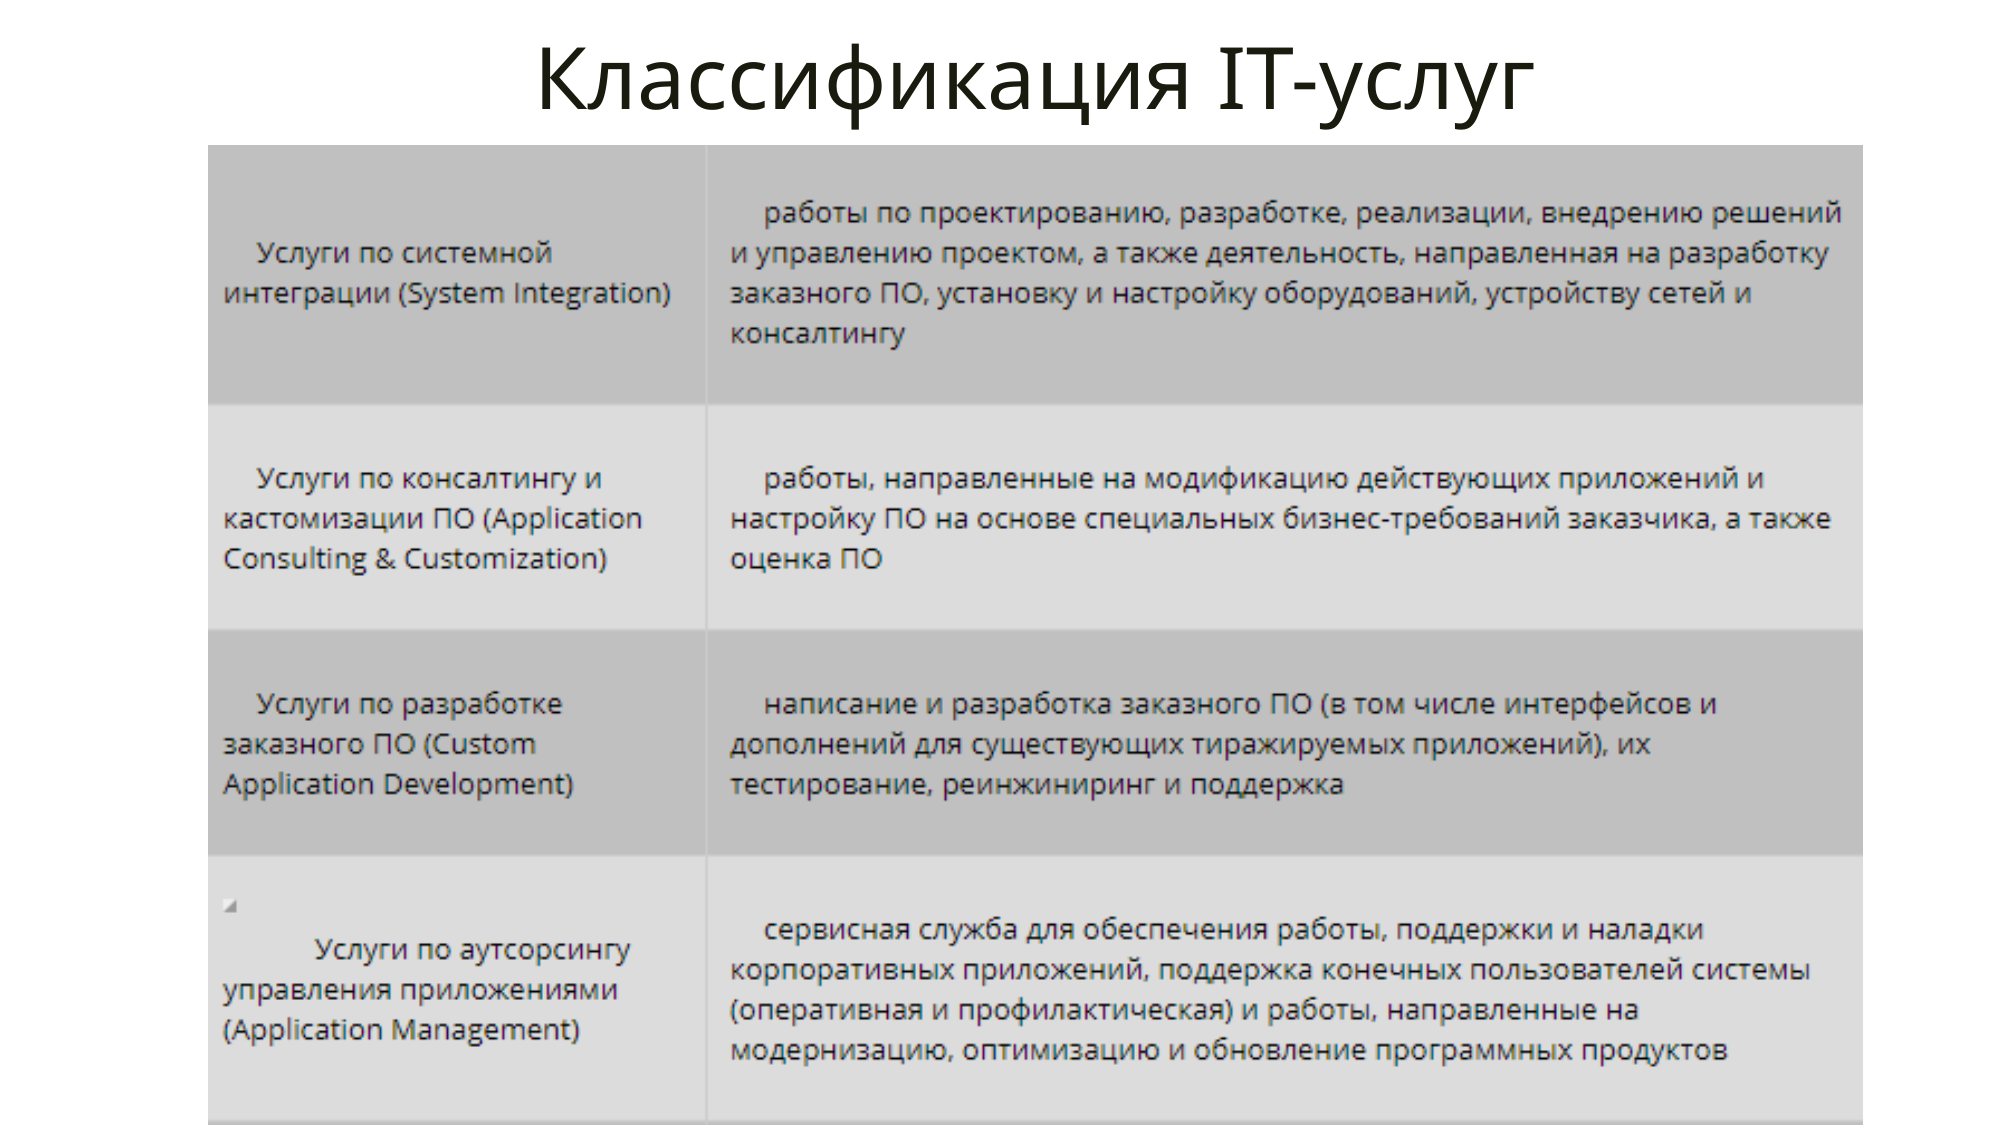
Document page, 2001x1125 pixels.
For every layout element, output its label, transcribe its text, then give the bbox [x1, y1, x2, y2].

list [208, 145, 1863, 1125]
title Классификация IT-услуг [247, 28, 1823, 137]
